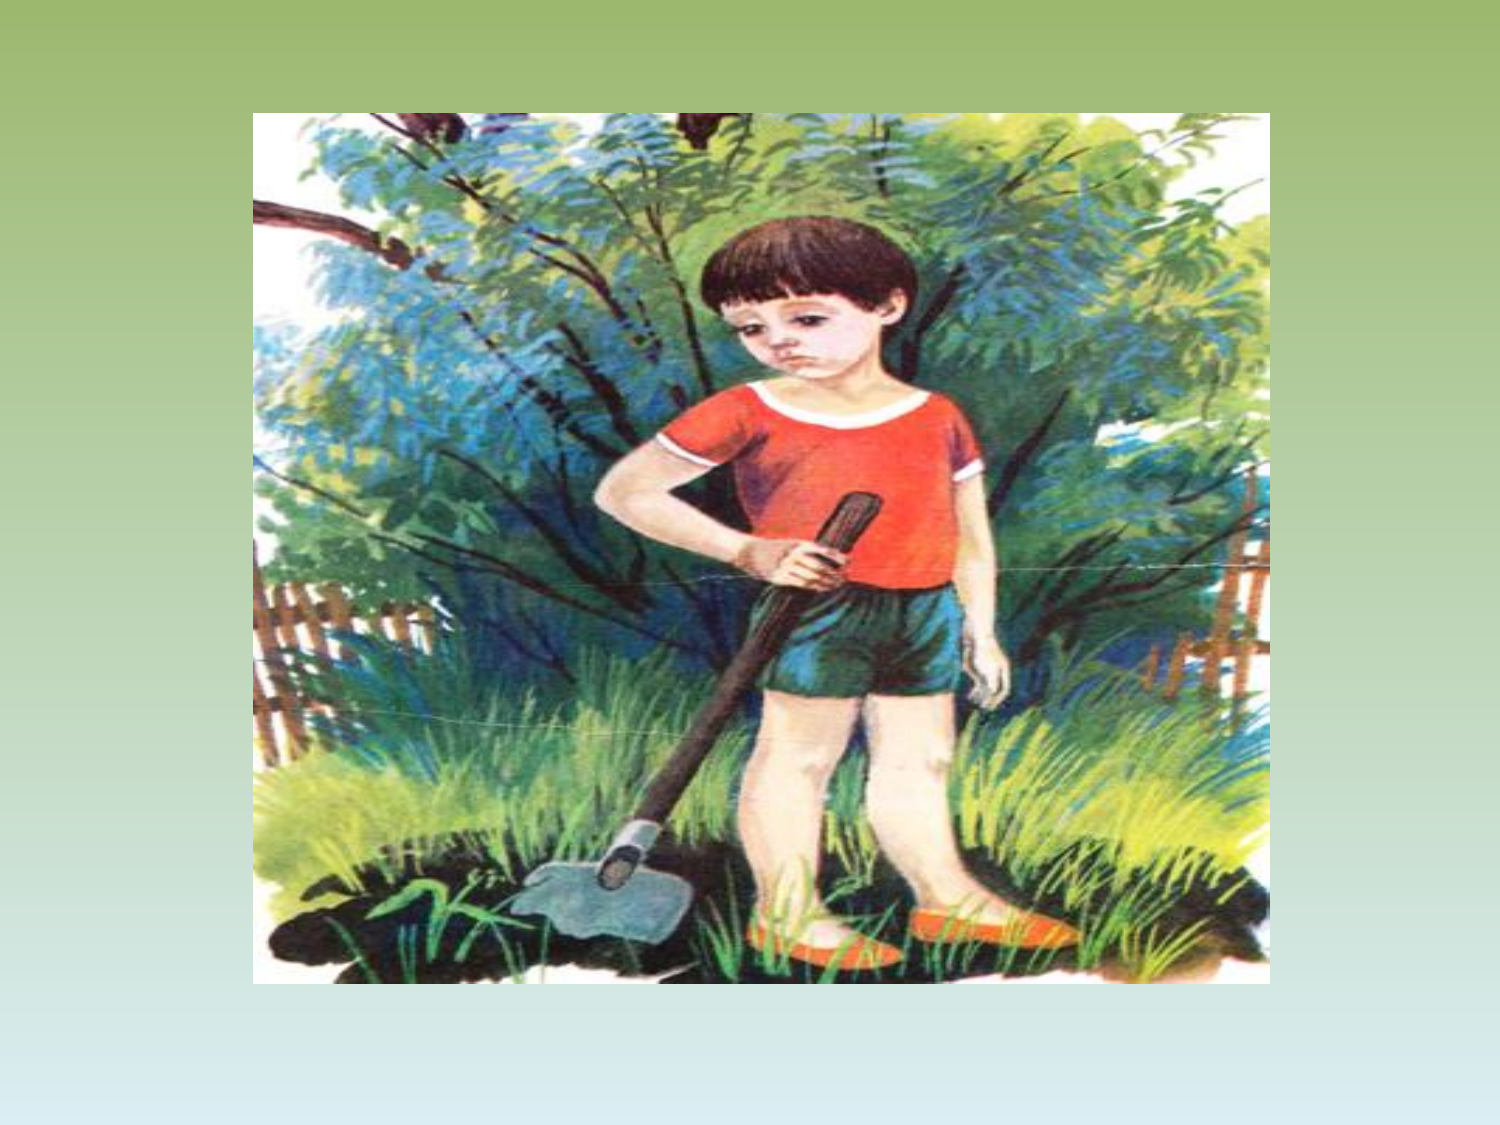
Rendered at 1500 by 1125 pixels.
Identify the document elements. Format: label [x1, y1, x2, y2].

picture [253, 113, 1270, 984]
